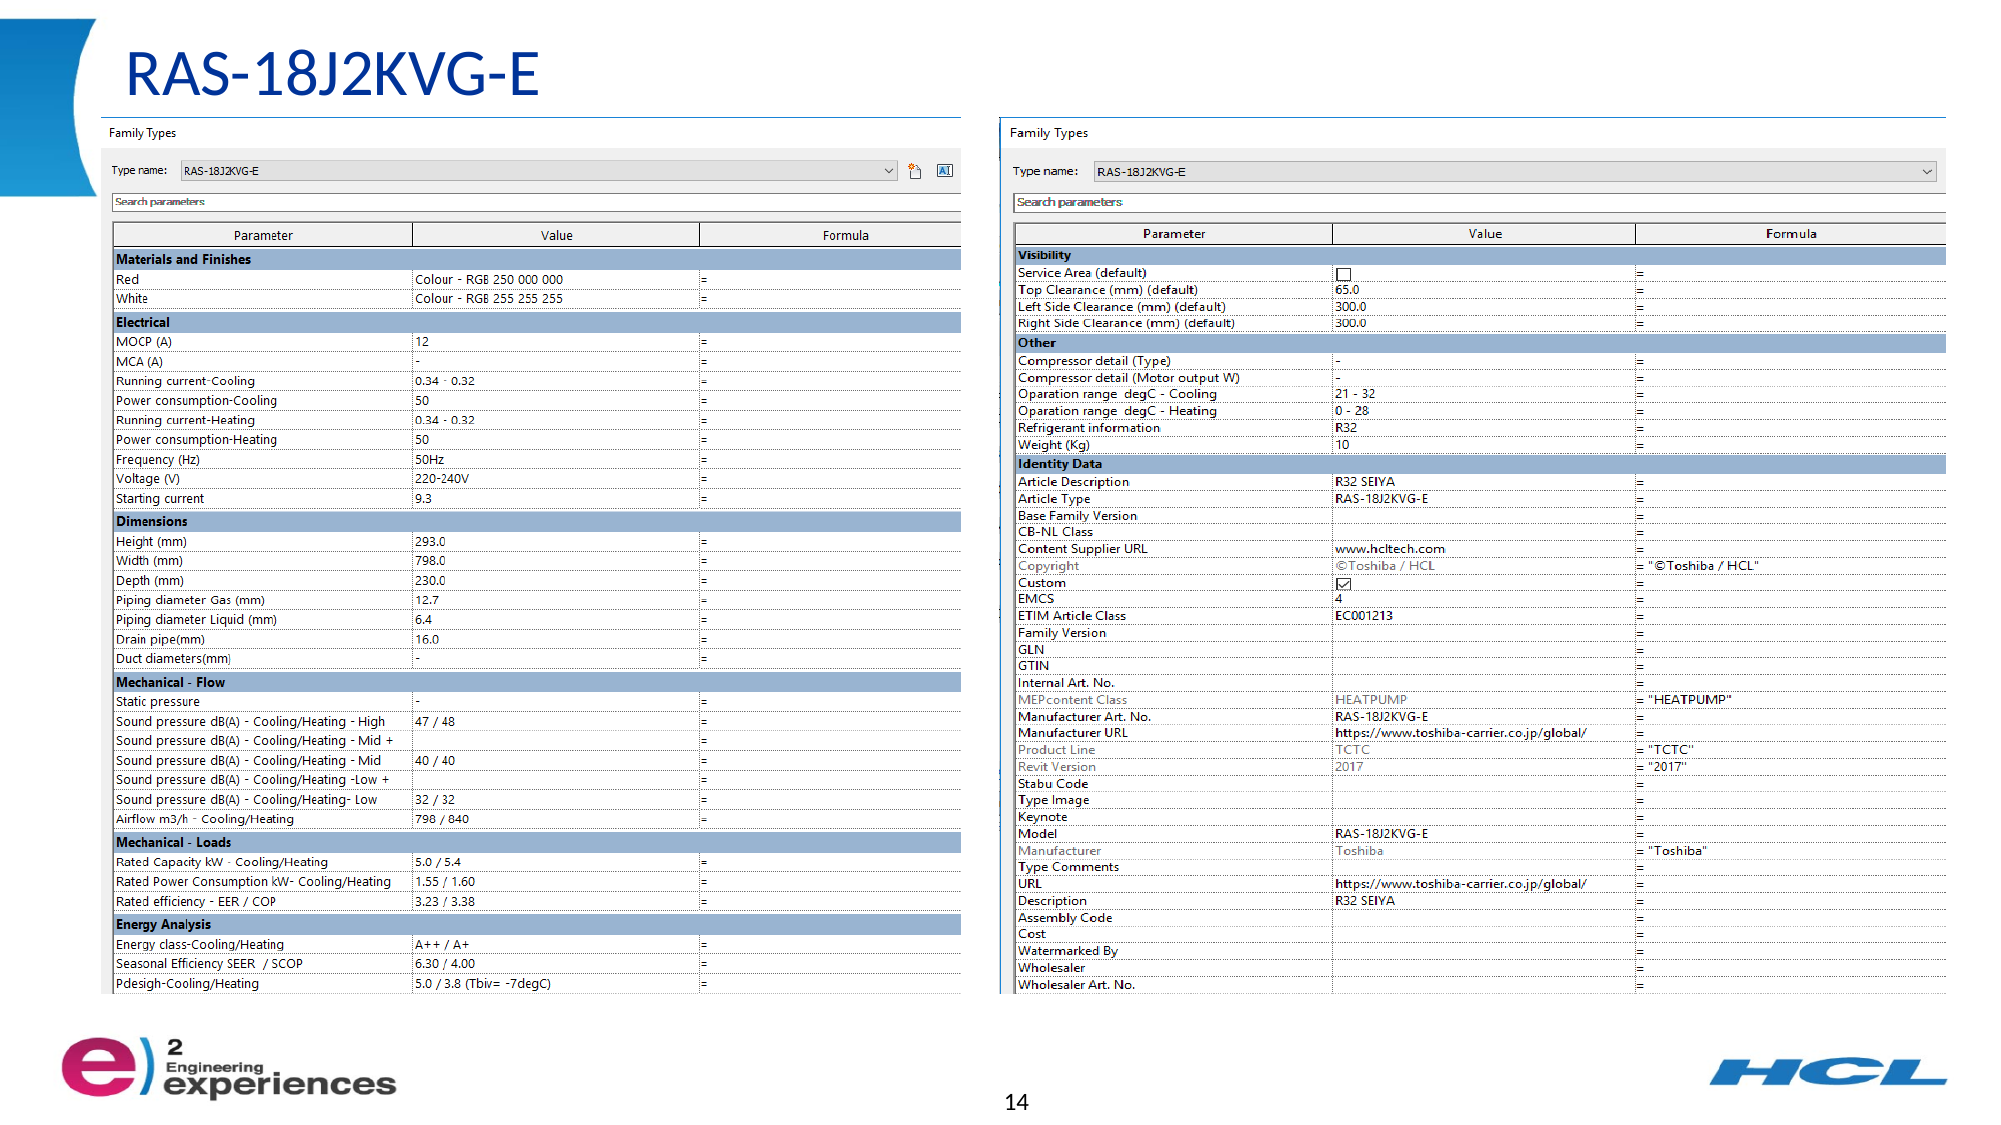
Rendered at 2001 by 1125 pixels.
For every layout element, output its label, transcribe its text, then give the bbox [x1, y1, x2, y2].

picture [0, 0, 2000, 1125]
text_box RAS-18J2KVG-E [111, 21, 556, 116]
